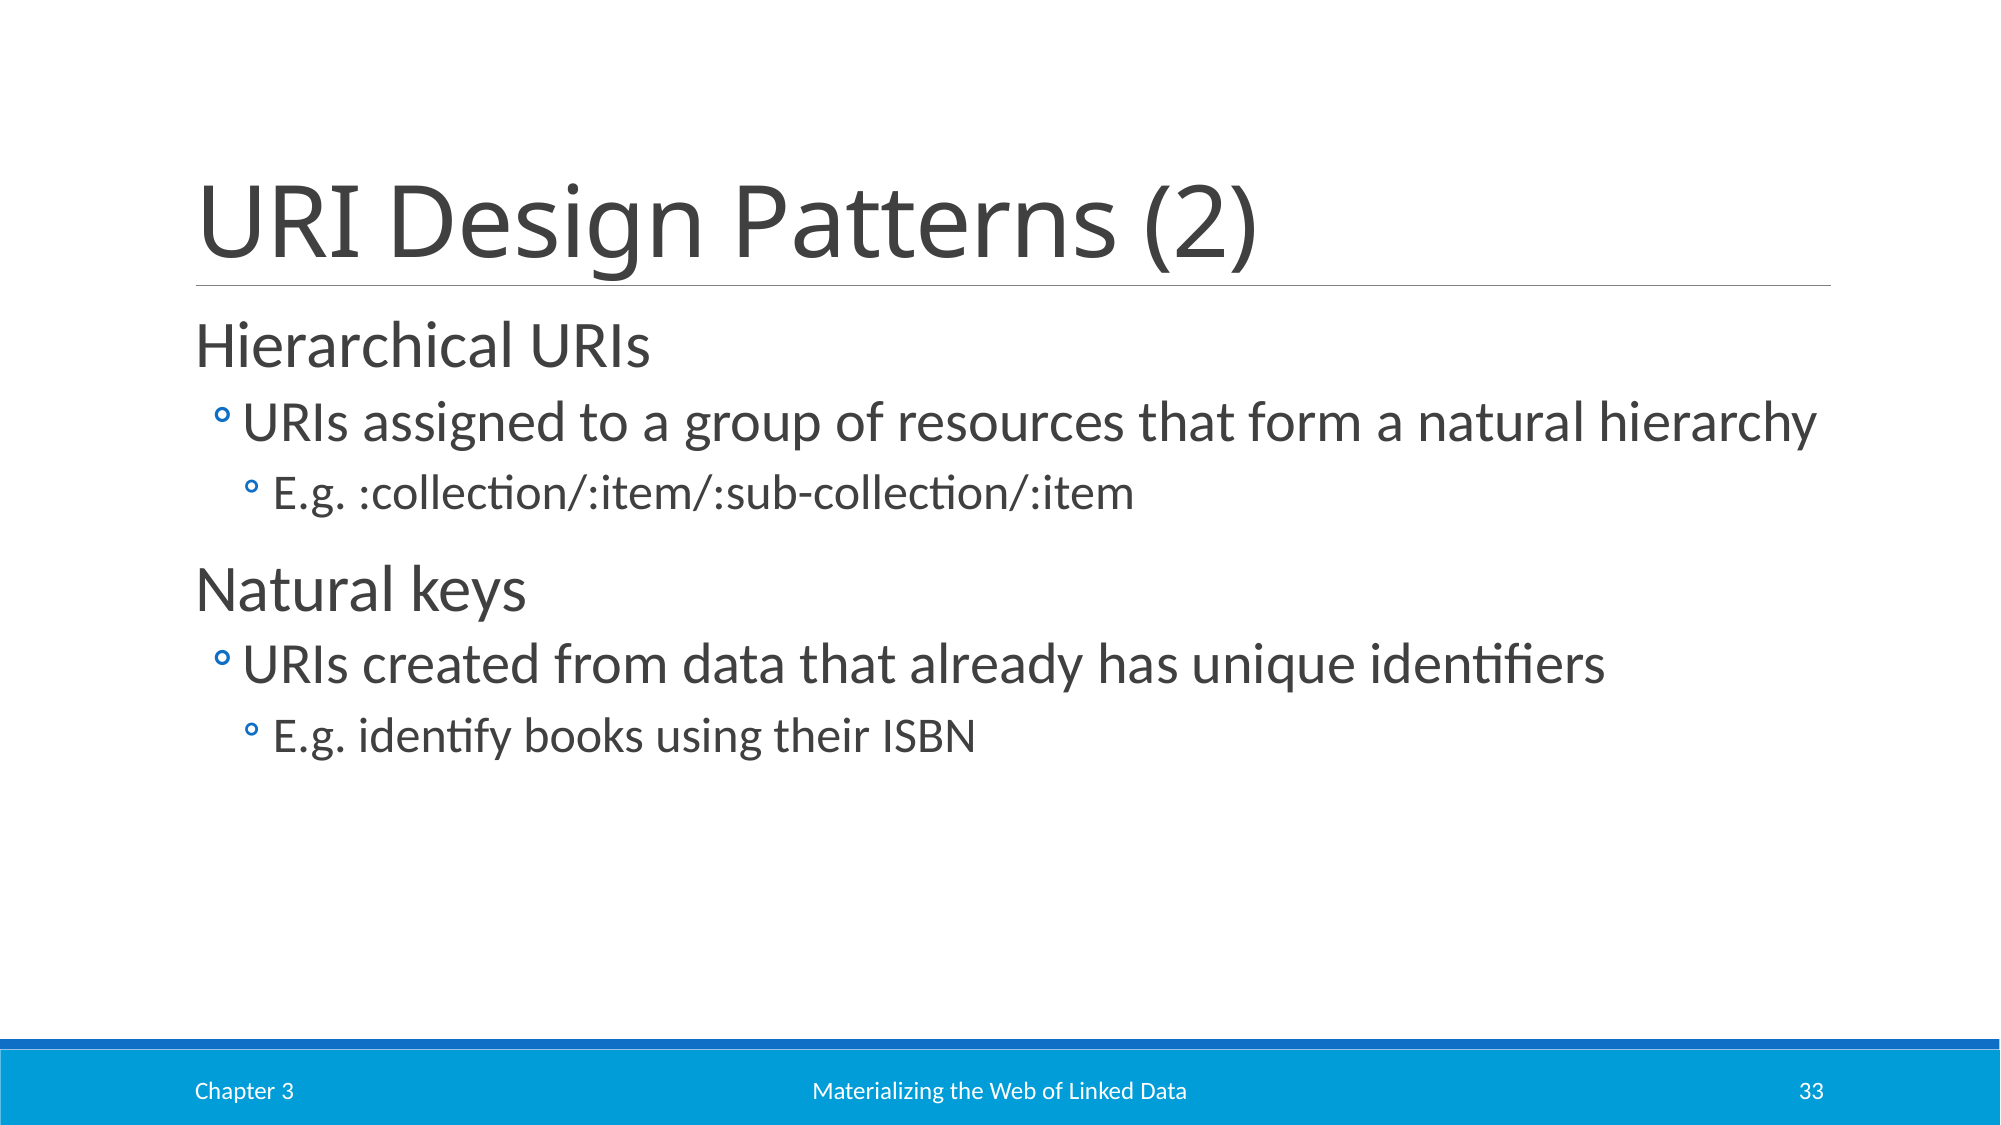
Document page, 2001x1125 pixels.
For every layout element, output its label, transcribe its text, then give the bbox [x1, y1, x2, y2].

slide_number 33 [1624, 1059, 1840, 1120]
slide_number Chapter 3 [180, 1059, 586, 1120]
list Hierarchical URIs URIs assigned to a group of resources that form a natural hierarchy E.g. :collection/:item/:sub-collection/:item Natural keys URIs created from data that already has unique identifiers E.g. identify books using their ISBN [180, 302, 1830, 963]
footer Materializing the Web of Linked Data [604, 1059, 1396, 1120]
title URI Design Patterns (2) [180, 47, 1830, 285]
